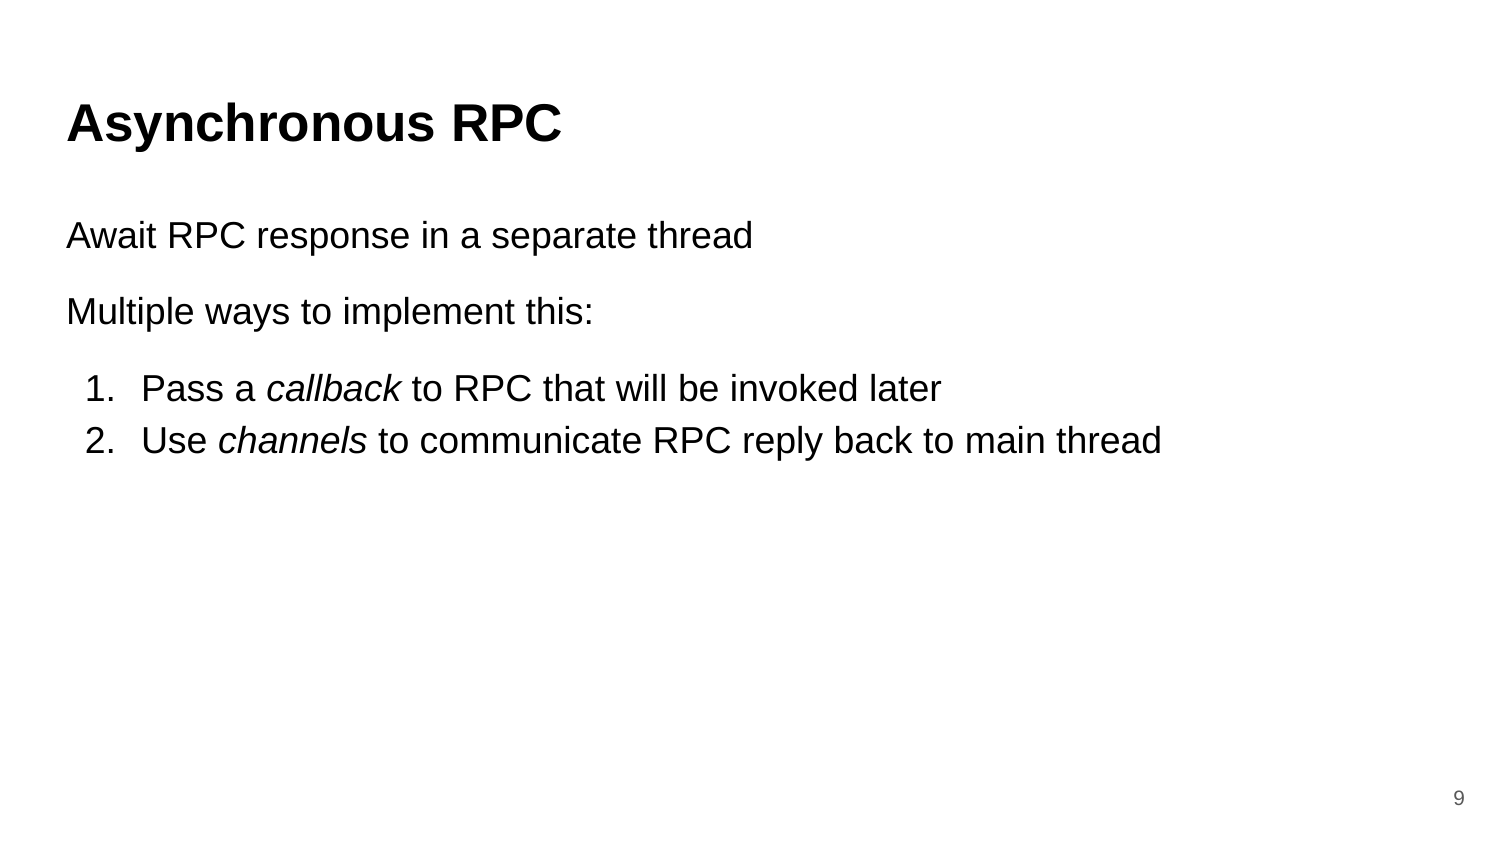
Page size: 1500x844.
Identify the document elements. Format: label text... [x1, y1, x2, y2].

list Await RPC response in a separate thread Multiple ways to implement this: Pass a callback to RPC that will be invoked later Use channels to communicate RPC reply back to main thread [51, 189, 1449, 720]
slide_number 9 [1389, 764, 1480, 830]
title Asynchronous RPC [51, 72, 1449, 167]
